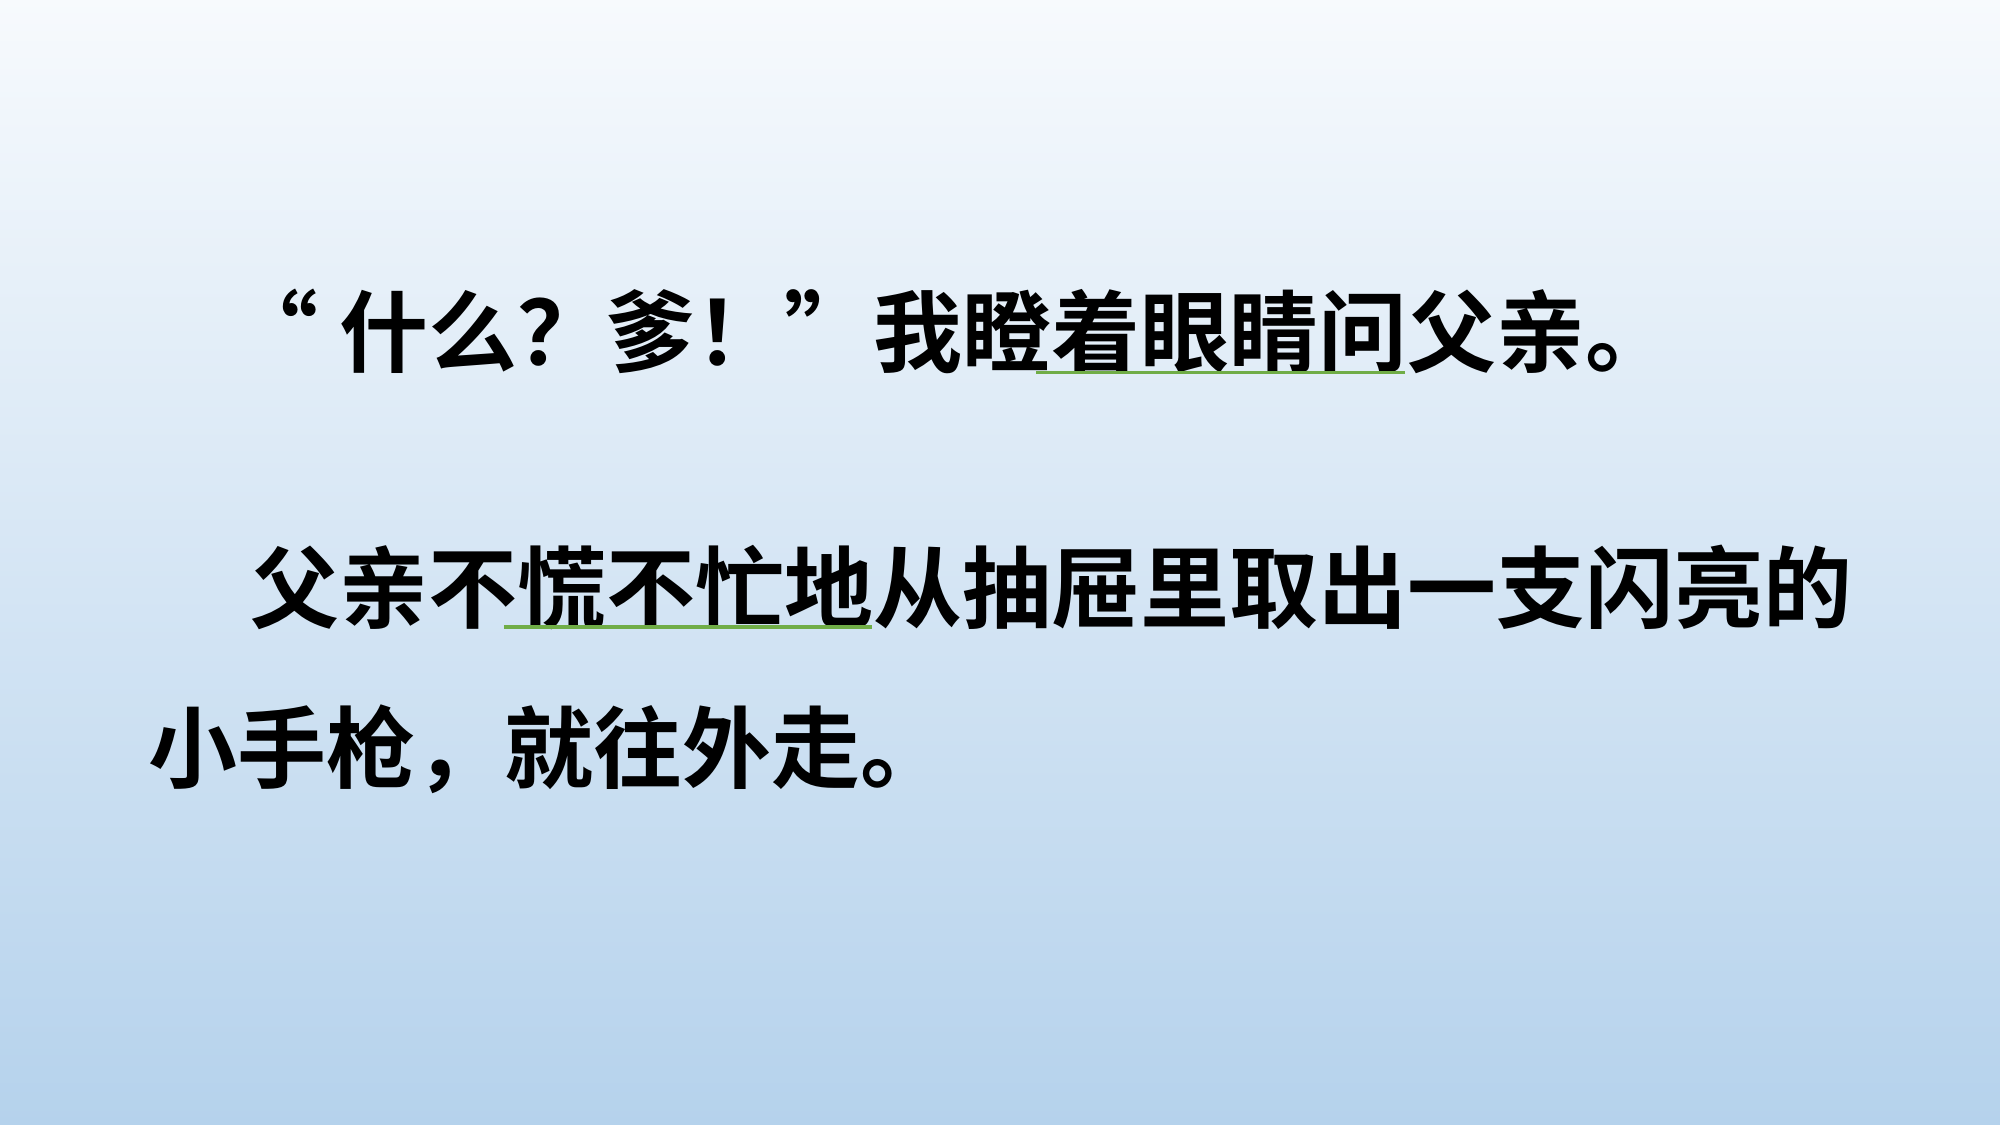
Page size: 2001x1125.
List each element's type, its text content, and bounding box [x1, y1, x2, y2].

text_box “什么？爹！”我瞪着眼睛问父亲。 [133, 215, 1914, 391]
text_box 父亲不慌不忙地从抽屉里取出一支闪亮的小手枪，就往外走。 [133, 472, 1914, 807]
